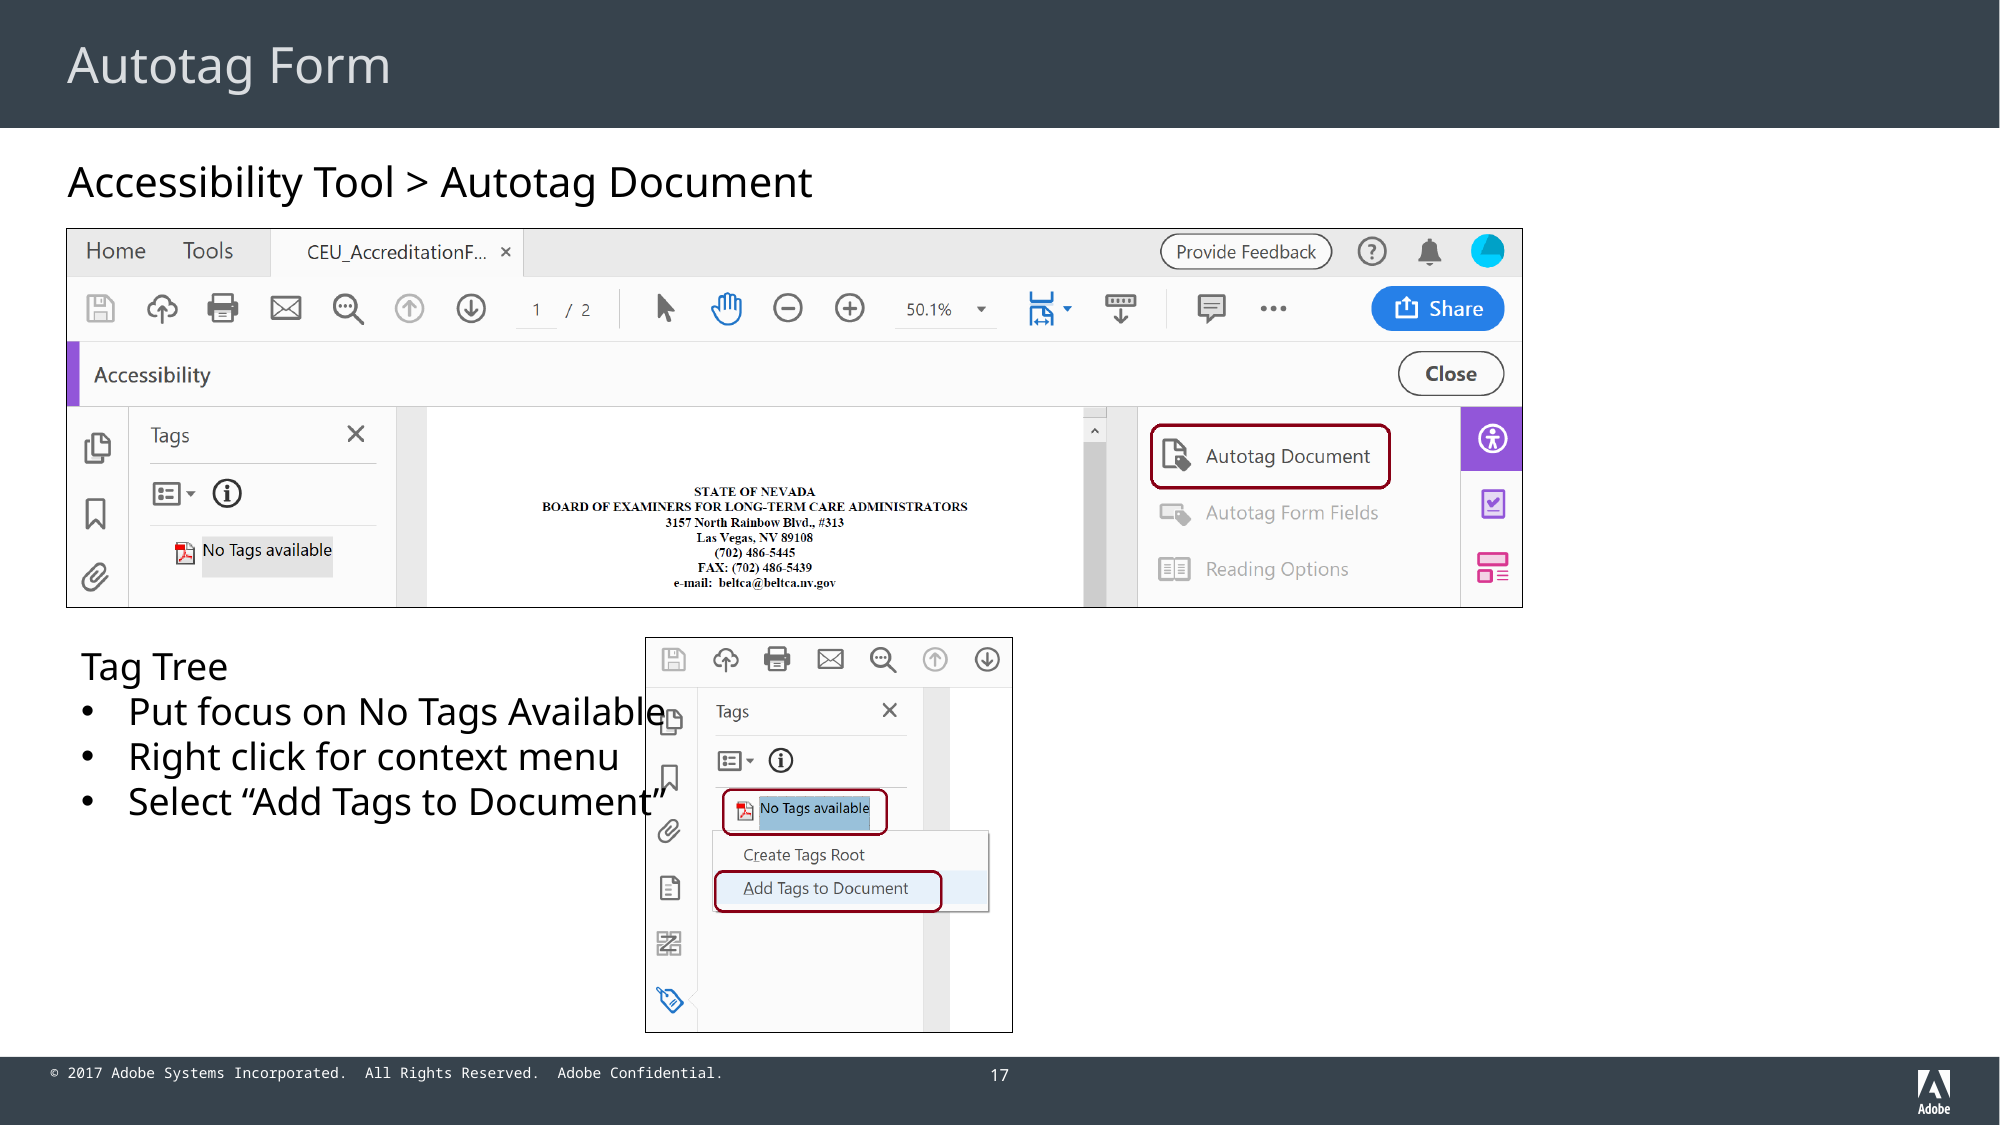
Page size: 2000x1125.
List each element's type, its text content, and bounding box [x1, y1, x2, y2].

text_box Tag Tree Put focus on No Tags Available Right click for context menu Select “Add Tags to Document” [66, 635, 651, 830]
picture [645, 637, 1013, 1033]
picture [1918, 1070, 1950, 1114]
slide_number 17 [916, 1062, 1083, 1091]
title Autotag Form [49, 30, 1950, 98]
picture [66, 228, 1524, 608]
list Accessibility Tool > Autotag Document [49, 147, 1950, 229]
